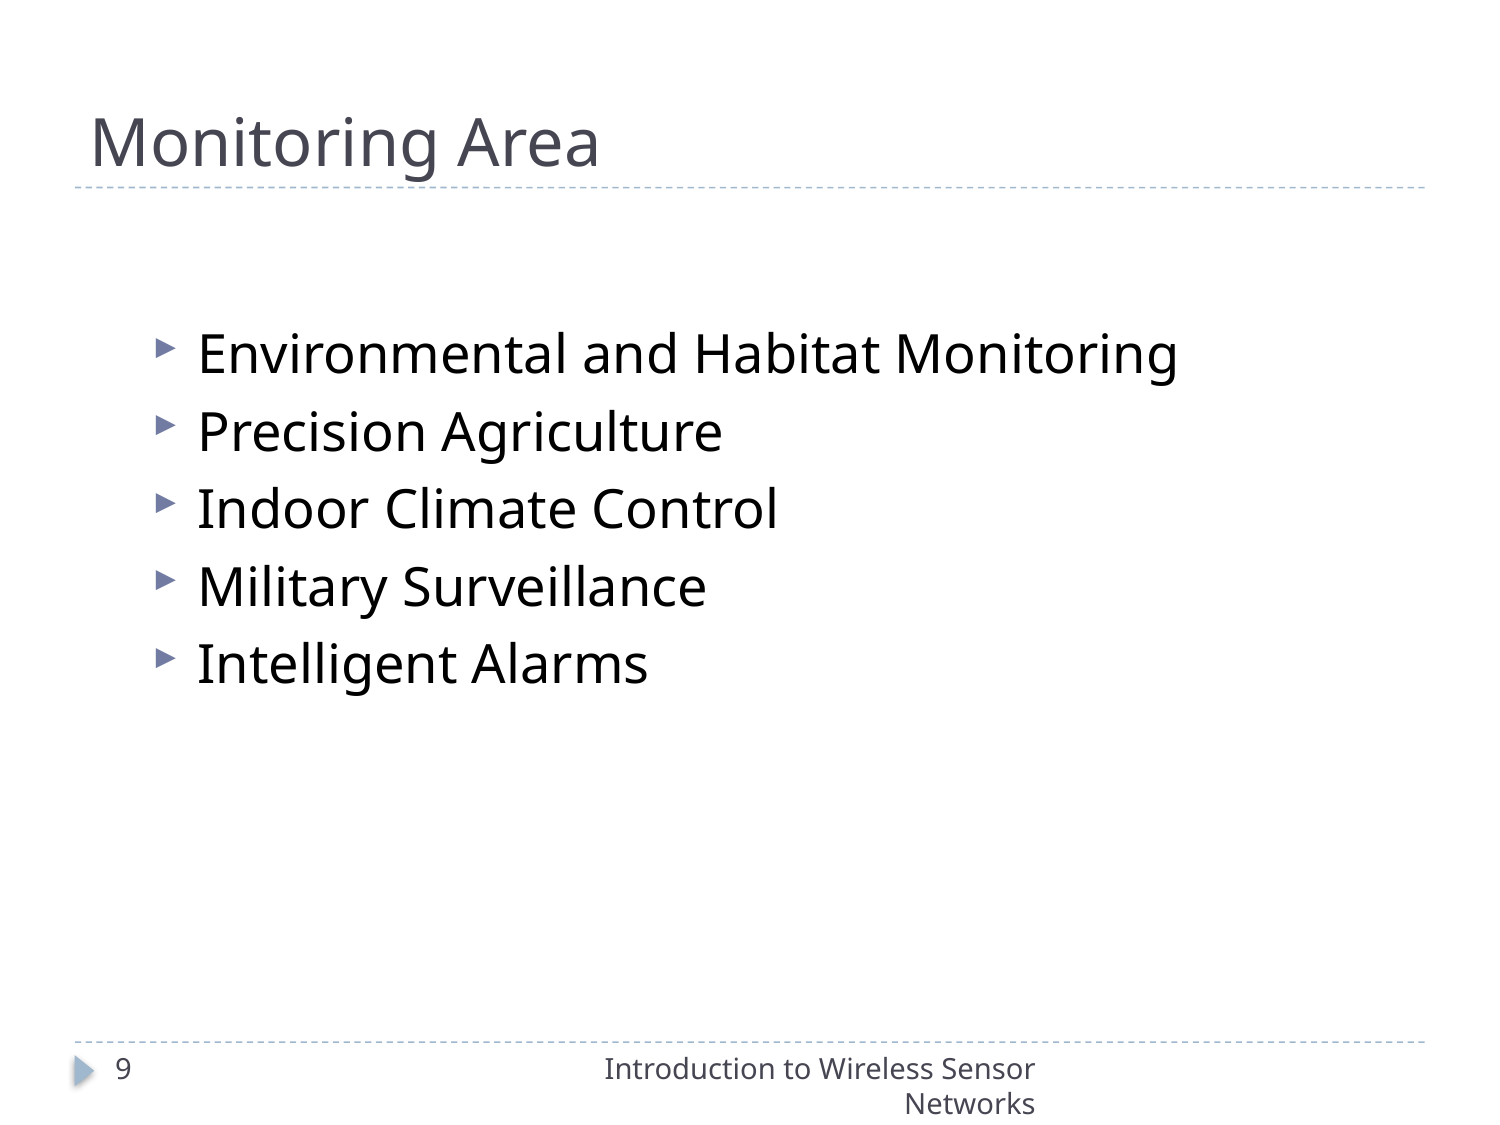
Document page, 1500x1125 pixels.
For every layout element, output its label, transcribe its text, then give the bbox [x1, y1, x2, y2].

slide_number 9 [100, 1042, 426, 1103]
list Environmental and Habitat Monitoring Precision Agriculture Indoor Climate Control Military Surveillance Intelligent Alarms [137, 312, 1475, 988]
title Monitoring Area [75, 24, 1425, 188]
footer Introduction to Wireless Sensor Networks [475, 1042, 1051, 1103]
